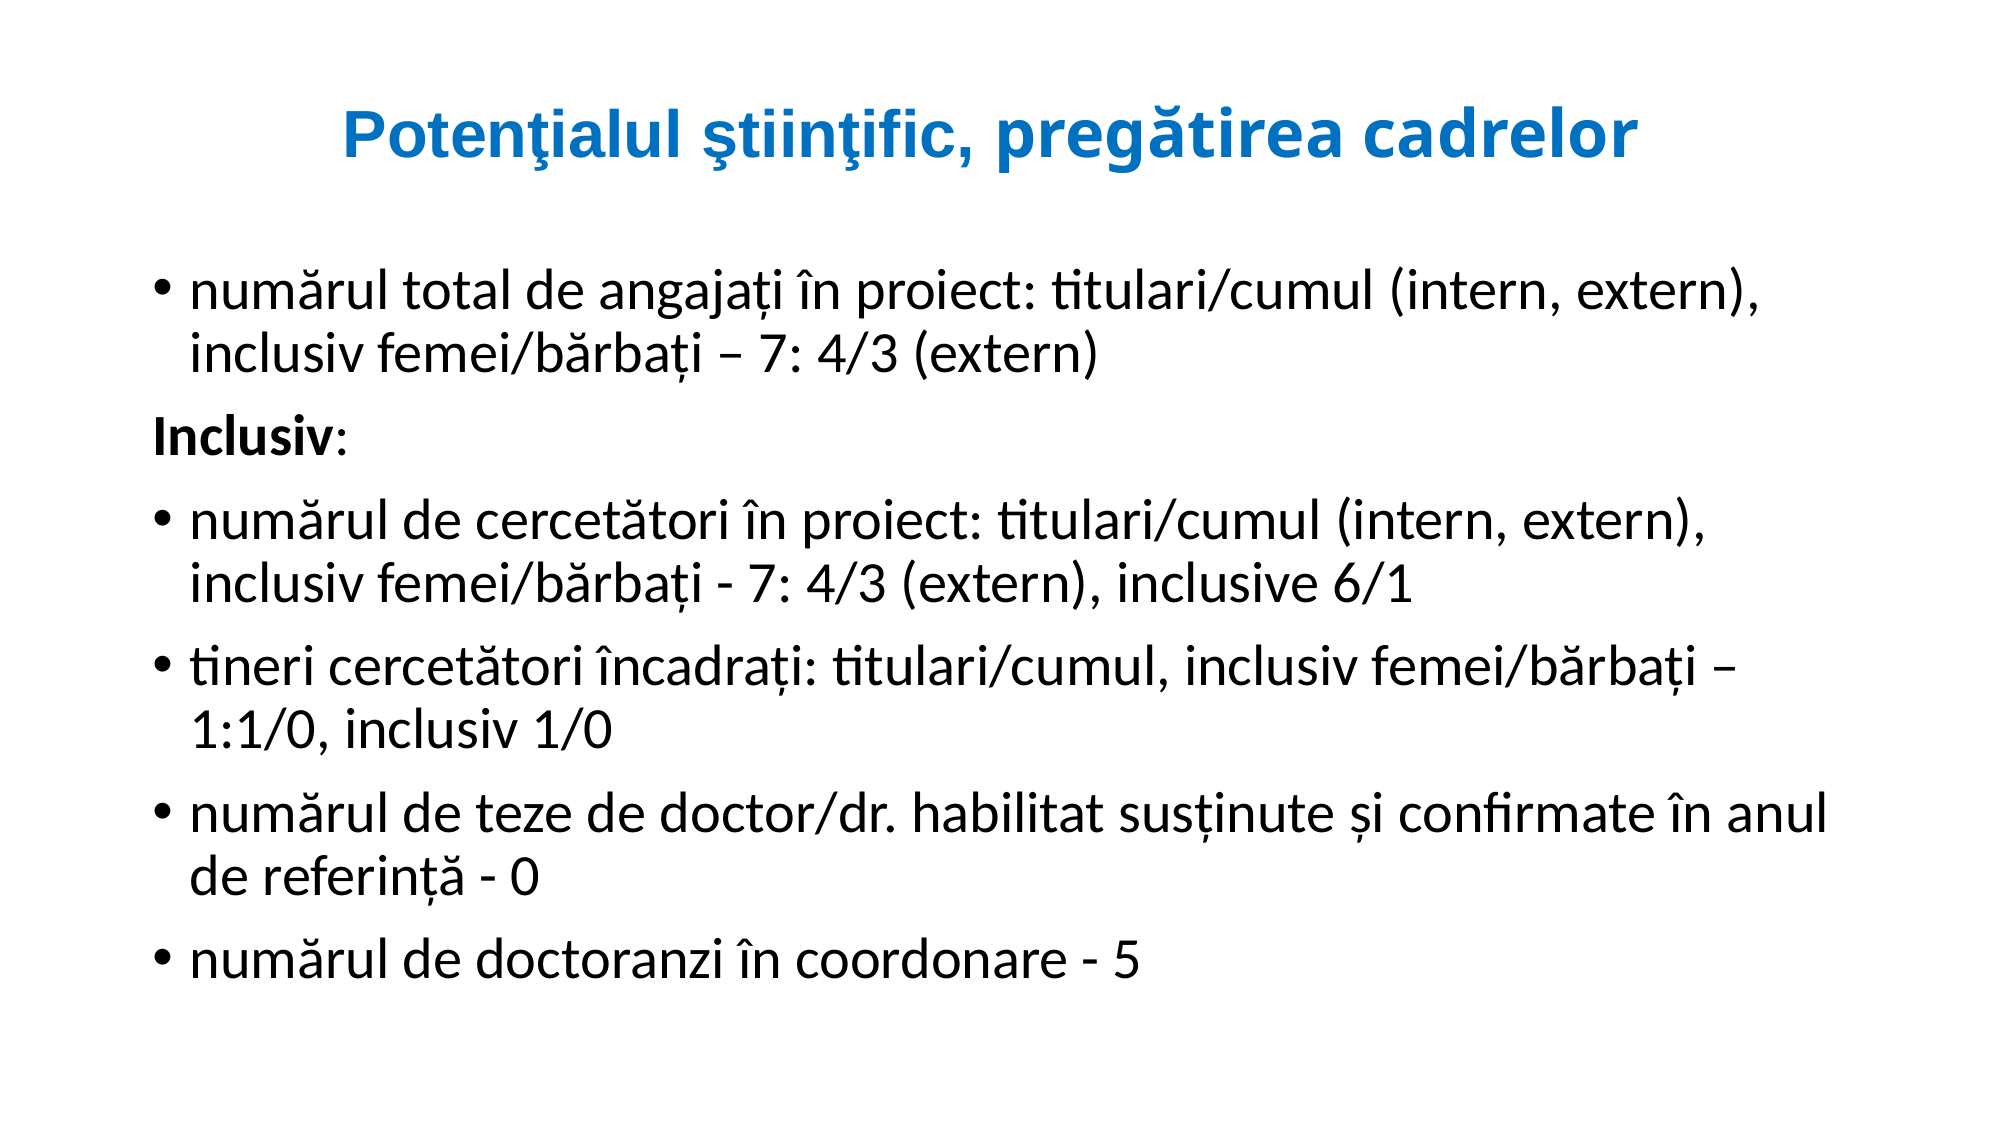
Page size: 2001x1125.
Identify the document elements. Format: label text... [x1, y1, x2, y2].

list numărul total de angajați în proiect: titulari/cumul (intern, extern), inclusiv femei/bărbați – 7: 4/3 (extern) Inclusiv: numărul de cercetători în proiect: titulari/cumul (intern, extern), inclusiv femei/bărbați - 7: 4/3 (extern), inclusive 6/1 tineri cercetători încadraţi: titulari/cumul, inclusiv femei/bărbați – 1:1/0, inclusiv 1/0 numărul de teze de doctor/dr. habilitat susținute și confirmate în anul de referinţă - 0 numărul de doctoranzi în coordonare - 5 [137, 251, 1863, 1014]
title Potenţialul ştiinţific, pregătirea cadrelor [137, 59, 1863, 212]
